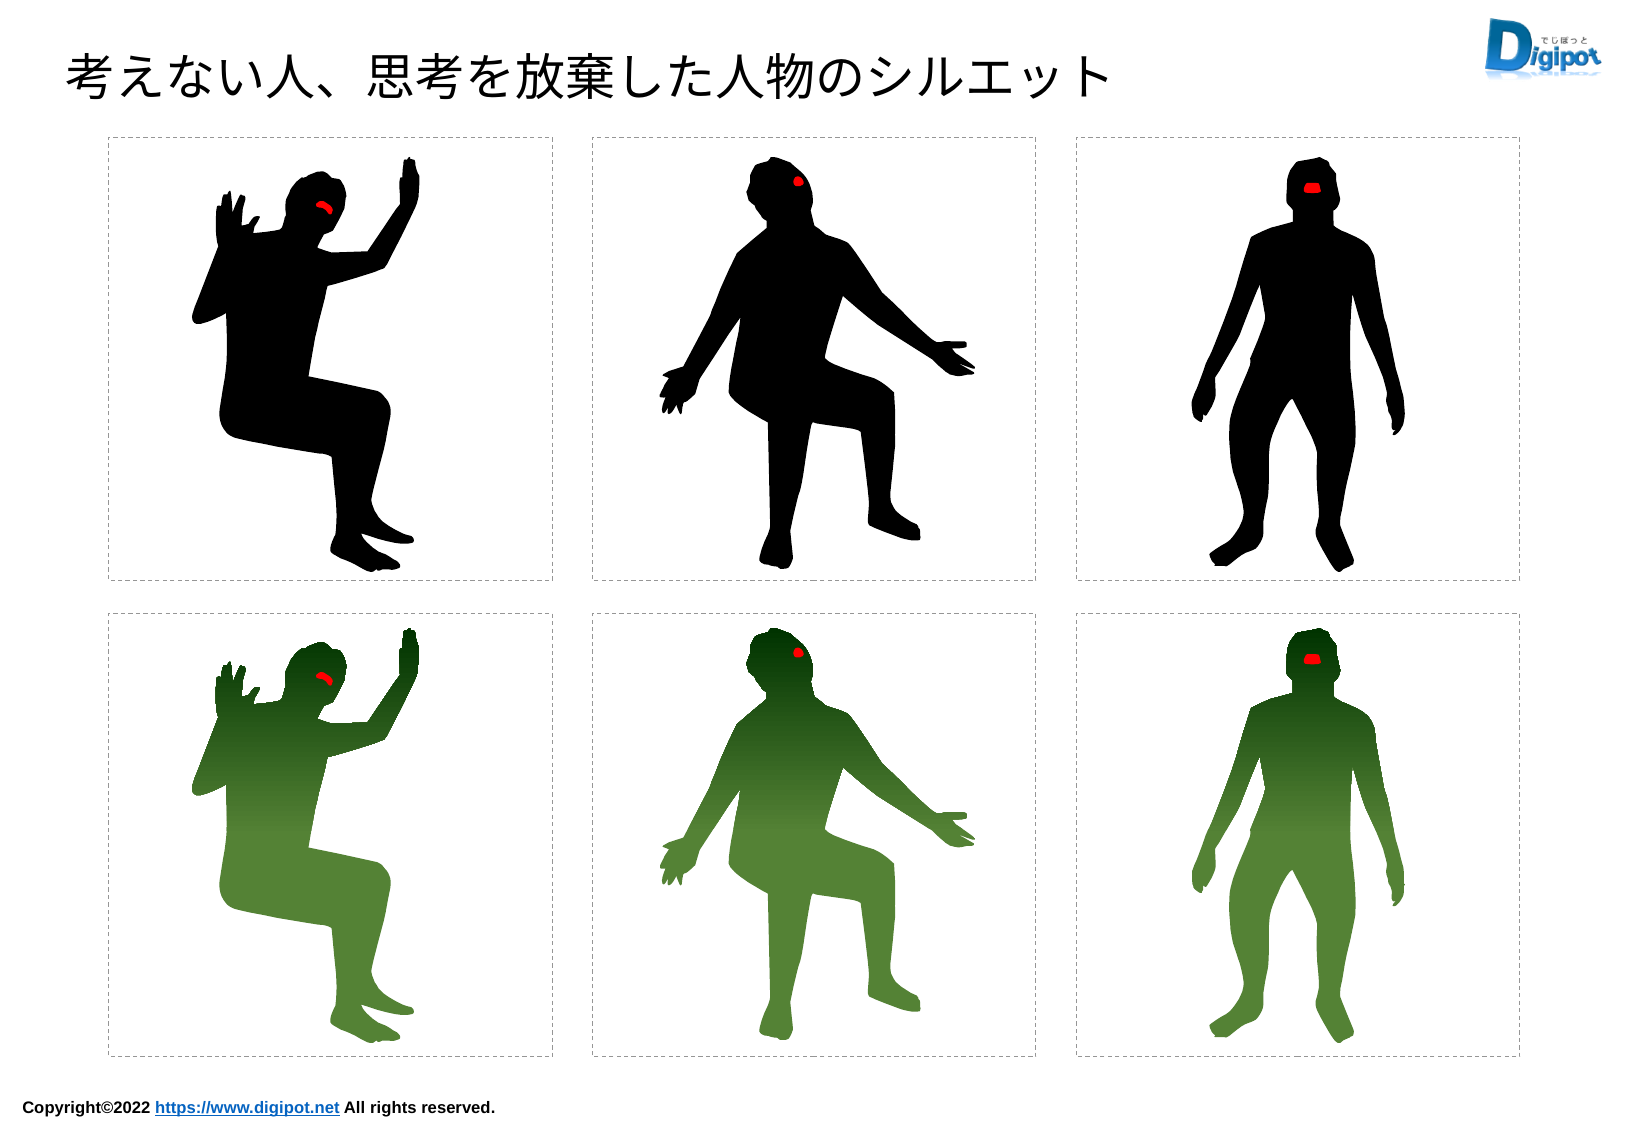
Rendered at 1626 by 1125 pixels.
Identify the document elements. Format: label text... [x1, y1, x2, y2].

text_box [1191, 156, 1405, 572]
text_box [191, 628, 420, 1044]
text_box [659, 156, 975, 569]
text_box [659, 628, 975, 1041]
picture [1485, 18, 1602, 82]
text_box 考えない人、思考を放棄した人物のシルエット [50, 38, 1131, 113]
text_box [191, 156, 420, 572]
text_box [1191, 628, 1405, 1044]
